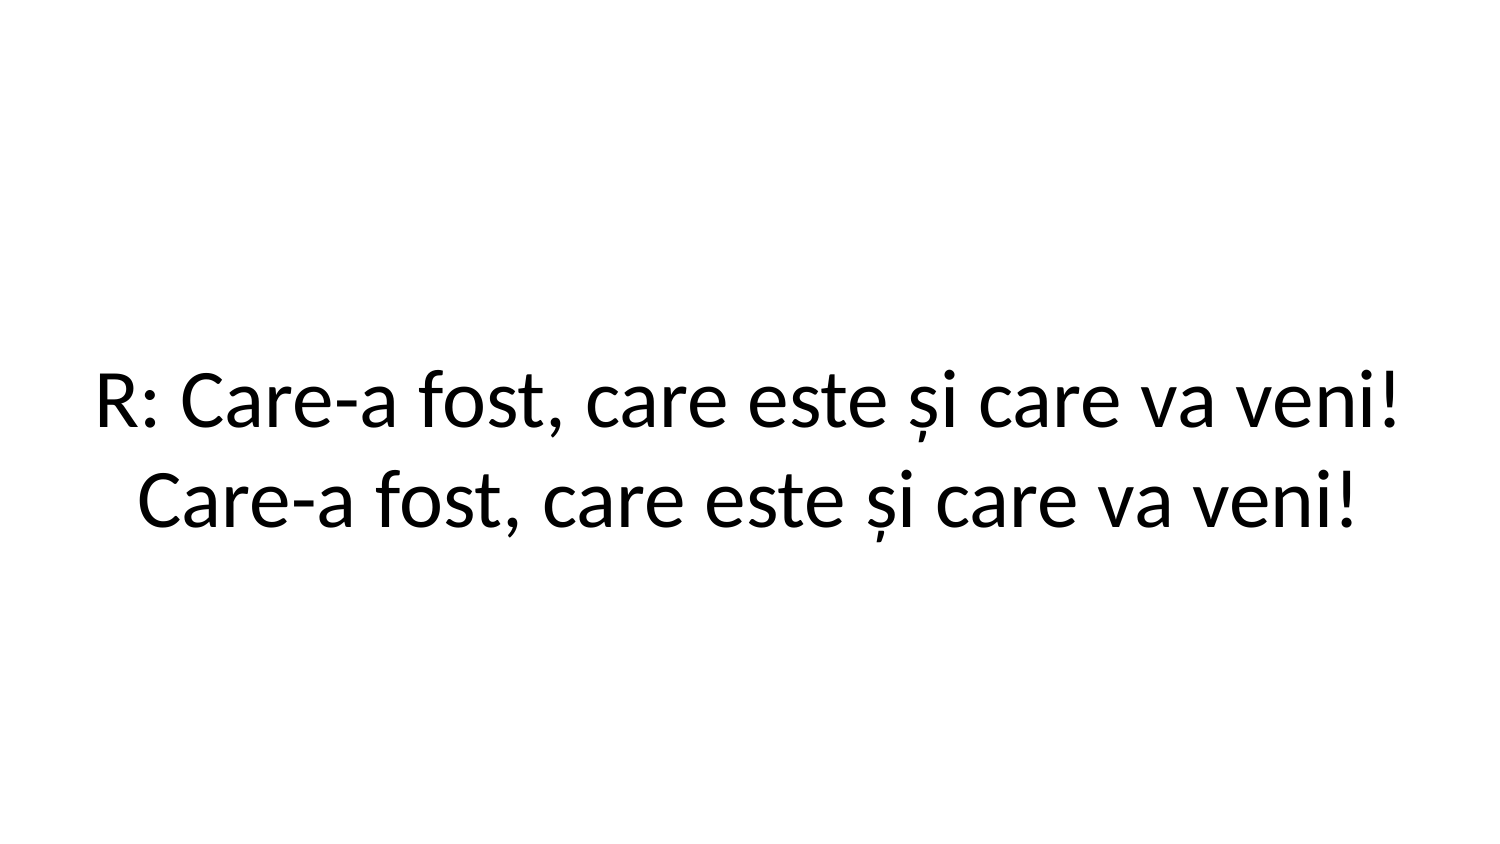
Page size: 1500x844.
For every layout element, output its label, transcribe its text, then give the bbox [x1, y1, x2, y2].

text_box R: Care-a fost, care este și care va veni! Care-a fost, care este și care va veni! [79, 292, 1421, 552]
